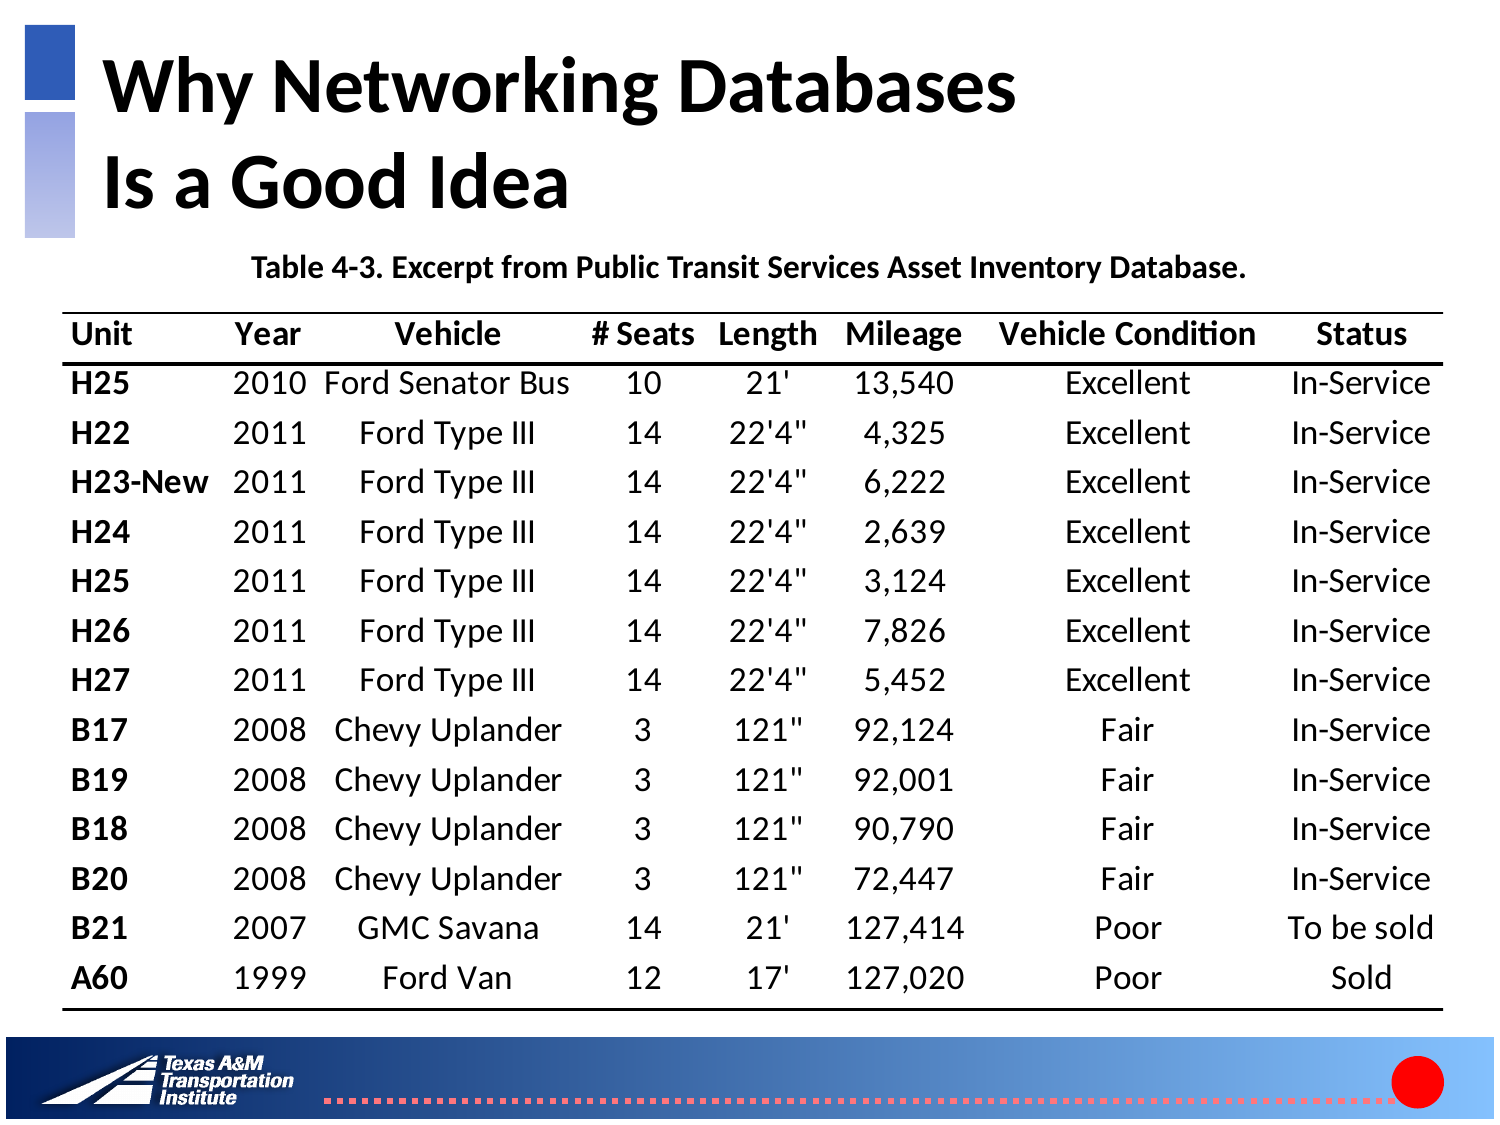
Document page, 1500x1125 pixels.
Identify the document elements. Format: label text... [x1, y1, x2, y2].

picture [37, 1037, 300, 1125]
title Why Networking Databases Is a Good Idea [87, 24, 1425, 233]
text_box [62, 312, 1446, 1013]
text_box Table 4-3. Excerpt from Public Transit Services Asset Inventory Database. [62, 237, 1438, 293]
